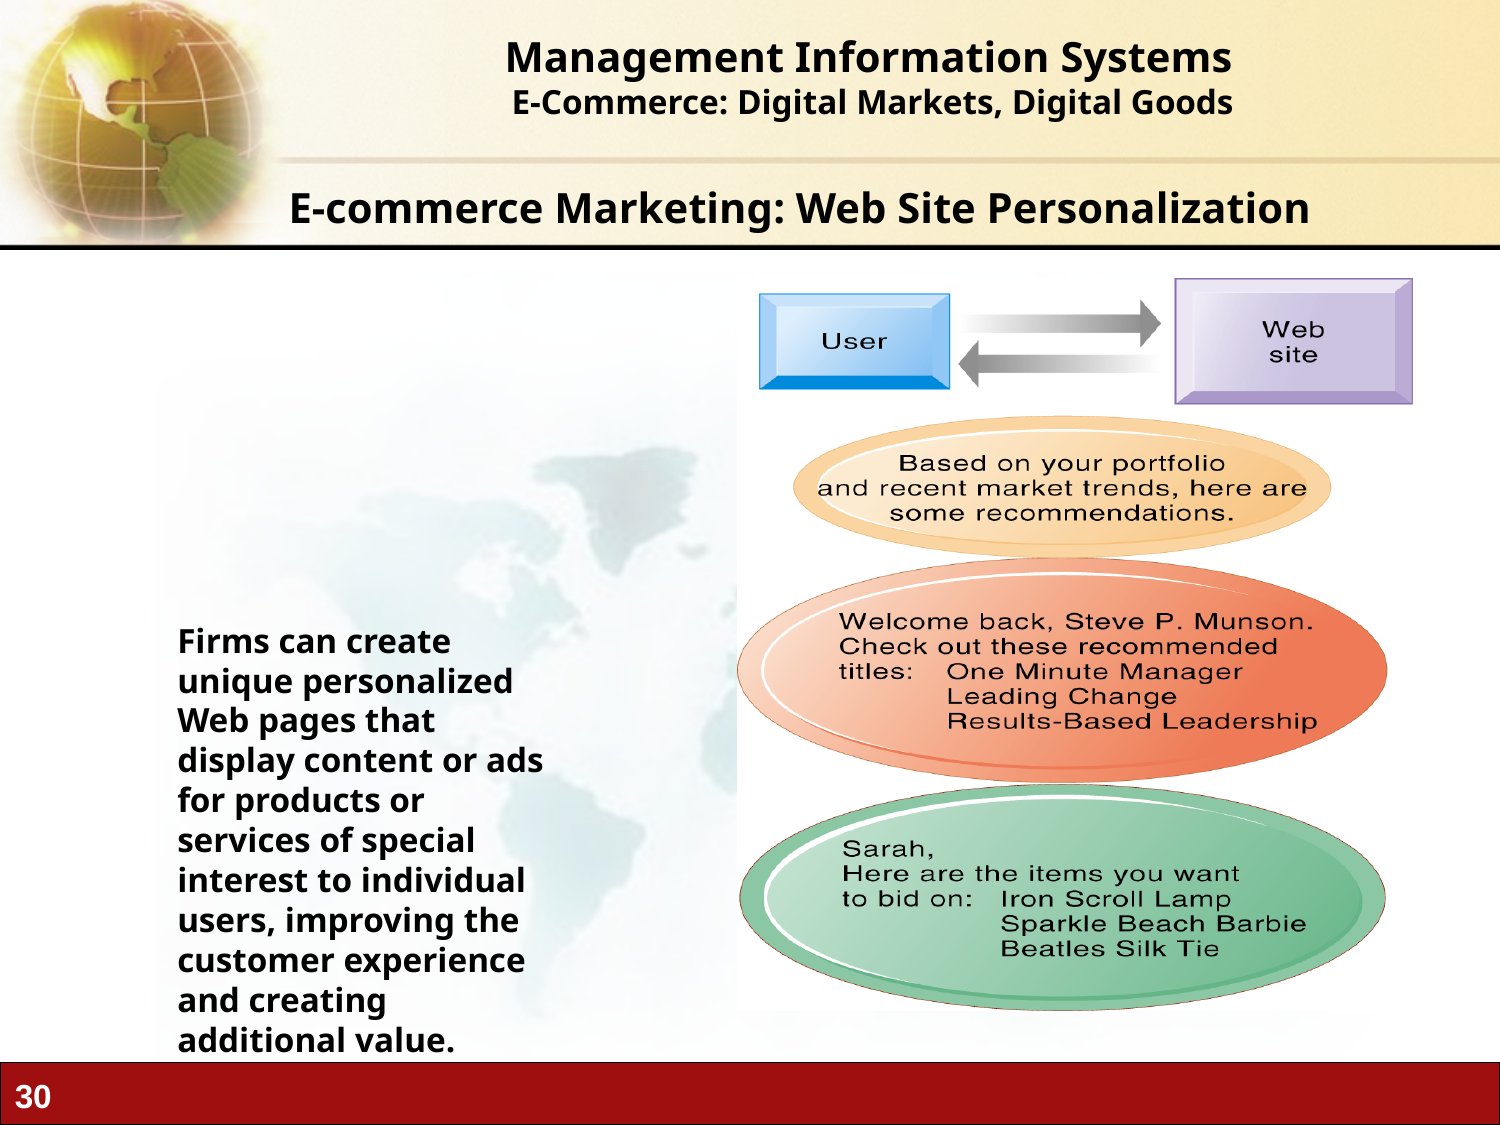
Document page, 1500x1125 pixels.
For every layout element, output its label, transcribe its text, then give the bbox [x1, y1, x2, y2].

text_box Management Information Systems E-Commerce: Digital Markets, Digital Goods [237, 32, 1500, 119]
text_box Firms can create unique personalized Web pages that display content or ads for products or services of special interest to individual users, improving the customer experience and creating additional value. [162, 612, 563, 1067]
text_box E-commerce Marketing: Web Site Personalization [262, 174, 1338, 240]
picture [0, 0, 1500, 1062]
